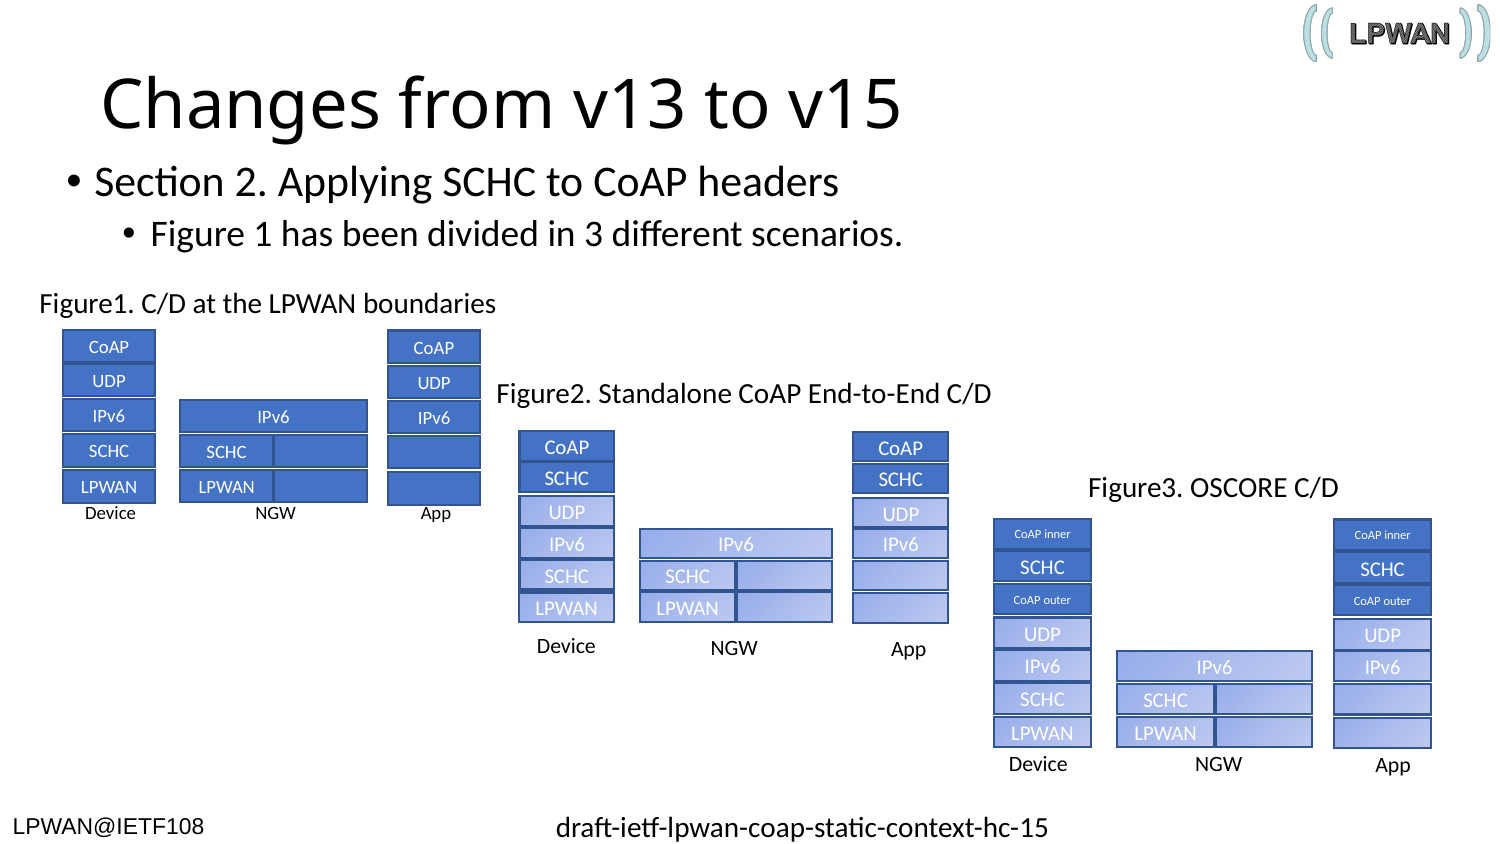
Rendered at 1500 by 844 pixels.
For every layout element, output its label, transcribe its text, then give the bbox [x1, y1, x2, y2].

text_box Figure2. Standalone CoAP End-to-End C/D [481, 367, 1007, 417]
text_box App [876, 627, 942, 669]
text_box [993, 518, 1431, 749]
text_box NGW [1180, 749, 1258, 784]
text_box Figure3. OSCORE C/D [1073, 461, 1355, 511]
title Changes from v13 to v15 [88, 24, 1383, 188]
text_box Device [522, 624, 611, 666]
text_box Figure1. C/D at the LPWAN boundaries [24, 277, 512, 327]
text_box App [1360, 749, 1426, 785]
text_box Device [994, 749, 1083, 784]
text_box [519, 431, 949, 623]
picture [1303, 4, 1491, 62]
text_box draft-ietf-lpwan-coap-static-context-hc-15 [541, 801, 1064, 844]
list Section 2. Applying SCHC to CoAP headers Figure 1 has been divided in 3 different scenarios. [55, 153, 1349, 689]
text_box NGW [695, 626, 773, 668]
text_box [62, 329, 481, 539]
